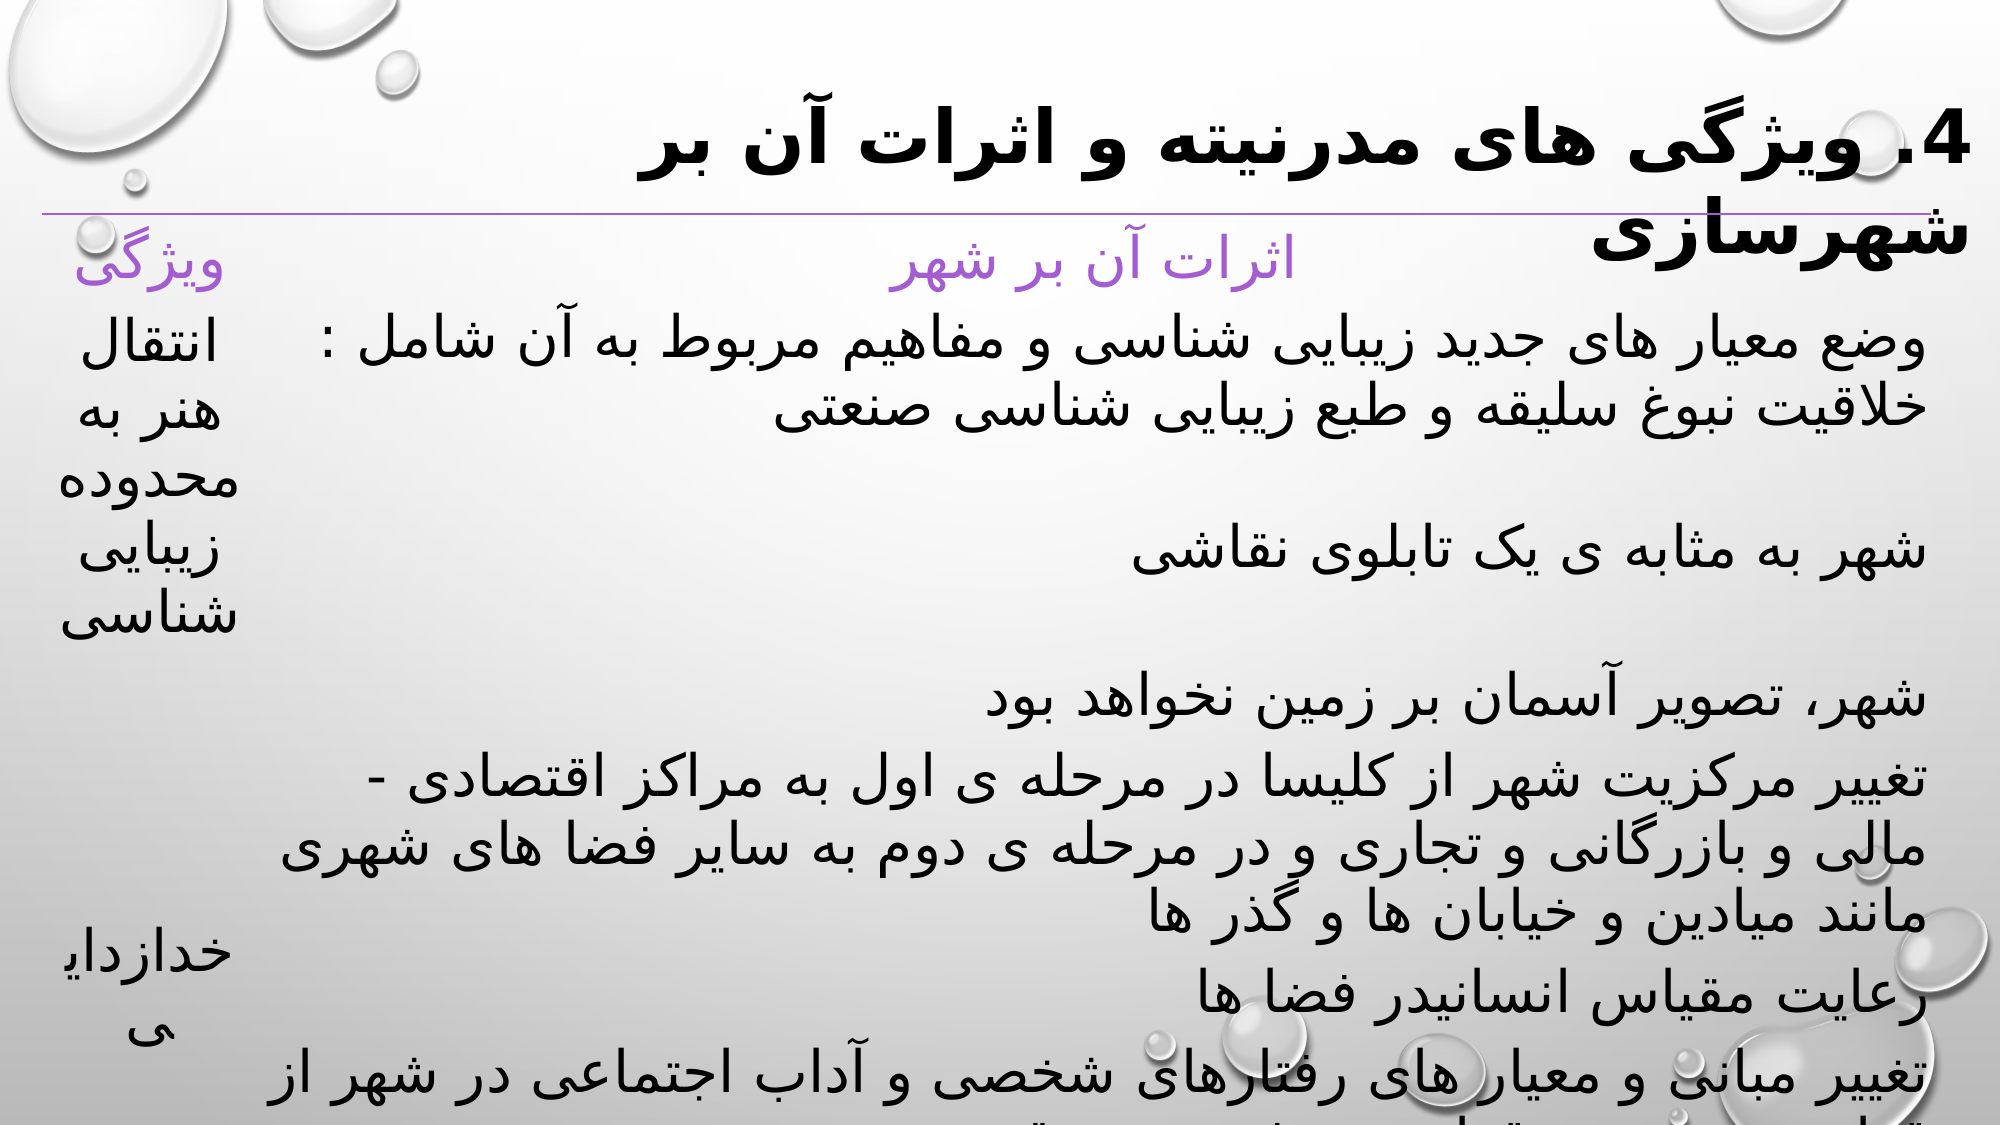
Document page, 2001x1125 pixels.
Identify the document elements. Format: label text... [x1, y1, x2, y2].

table_cell خدازدایی [42, 652, 258, 1125]
table_cell انتقال هنر به محدوده زیبایی شناسی [42, 300, 258, 652]
table_cell تغییر مبانی و معیار های رفتارهای شخصی و آداب اجتماعی در شهر از قواعد مذهبی به قوانین عرفی و حقوق شهری [258, 1035, 1931, 1125]
table_cell رعایت مقیاس انسانیدر فضا ها [258, 949, 1931, 1035]
picture [0, 0, 2000, 1125]
table_cell شهر به مثابه ی یک تابلوی نقاشی [258, 442, 1931, 652]
table_header ویژگی [42, 215, 258, 300]
table_cell تغییر مرکزیت شهر از کلیسا در مرحله ی اول به مراکز اقتصادی - مالی و بازرگانی و تجاری و در مرحله ی دوم به سایر فضا های شهری مانند میادین و خیابان ها و گذر ها [258, 737, 1931, 949]
table_cell وضع معیار های جدید زیبایی شناسی و مفاهیم مربوط به آن شامل : خلاقیت نبوغ سلیقه و طبع زیبایی شناسی صنعتی [258, 300, 1931, 442]
table_header اثرات آن بر شهر [258, 215, 1931, 300]
table_cell شهر، تصویر آسمان بر زمین نخواهد بود [258, 652, 1931, 737]
text_box 4. ویژگی های مدرنیته و اثرات آن بر شهرسازی [511, 80, 1989, 276]
